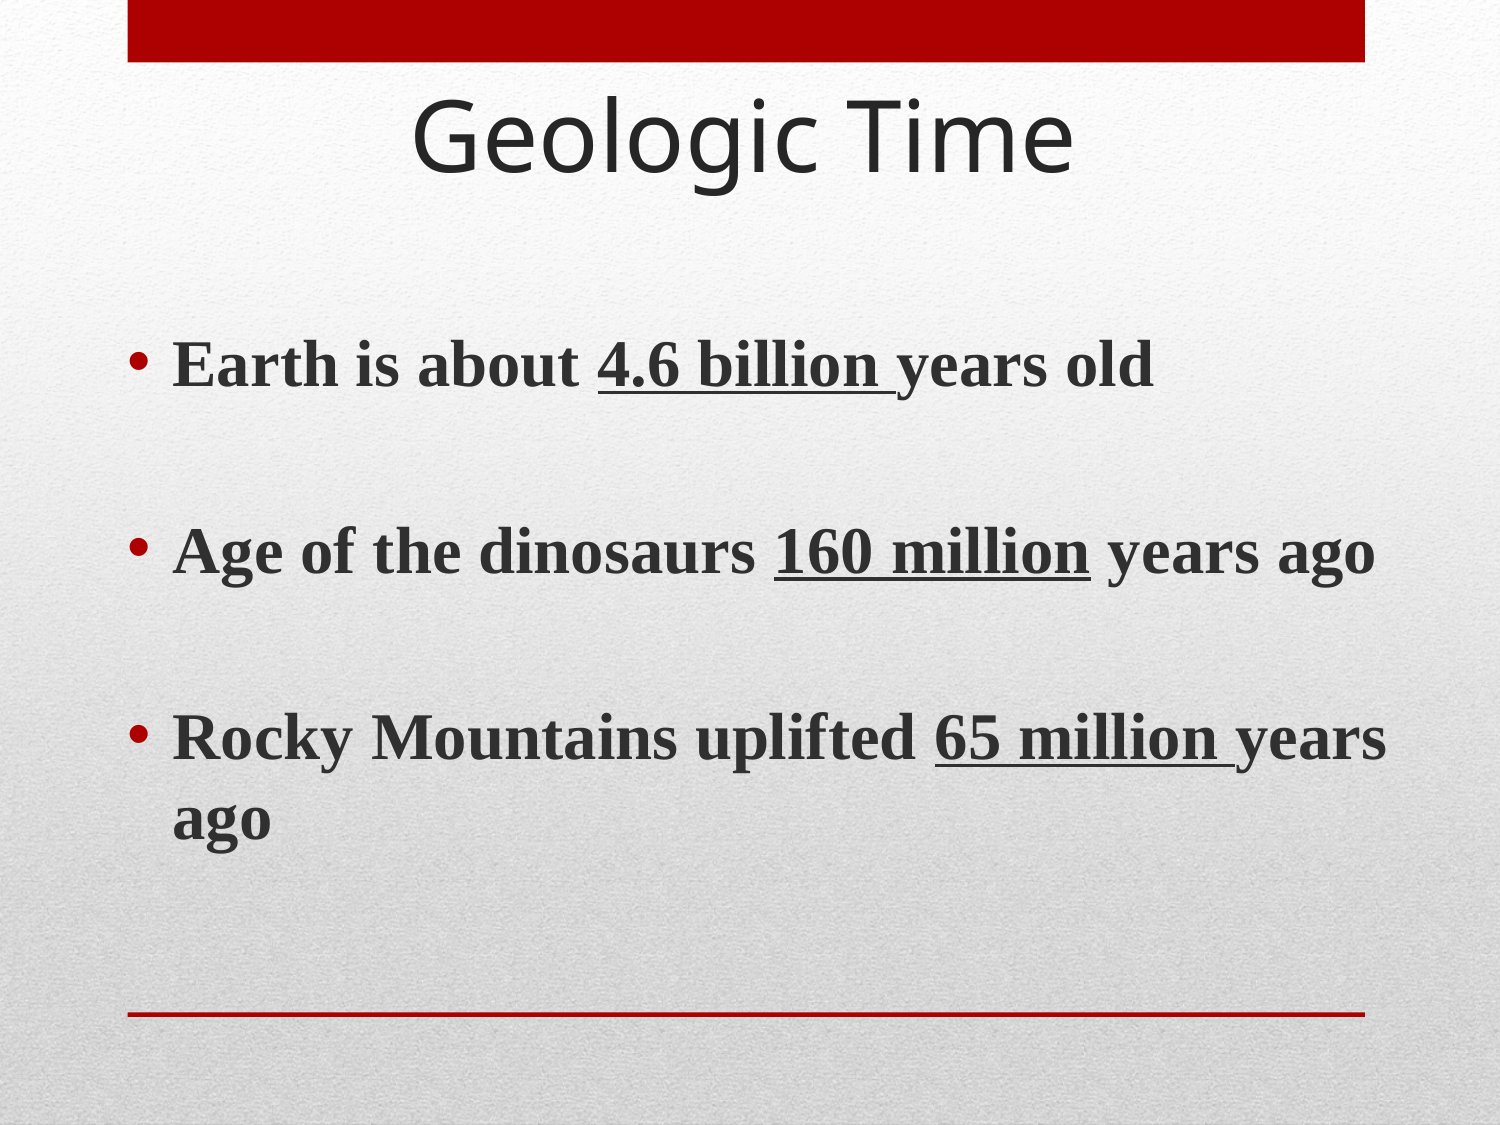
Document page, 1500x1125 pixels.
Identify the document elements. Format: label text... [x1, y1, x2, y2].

list Earth is about 4.6 billion years old Age of the dinosaurs 160 million years ago Rocky Mountains uplifted 65 million years ago [112, 249, 1438, 994]
title Geologic Time [174, 12, 1313, 200]
